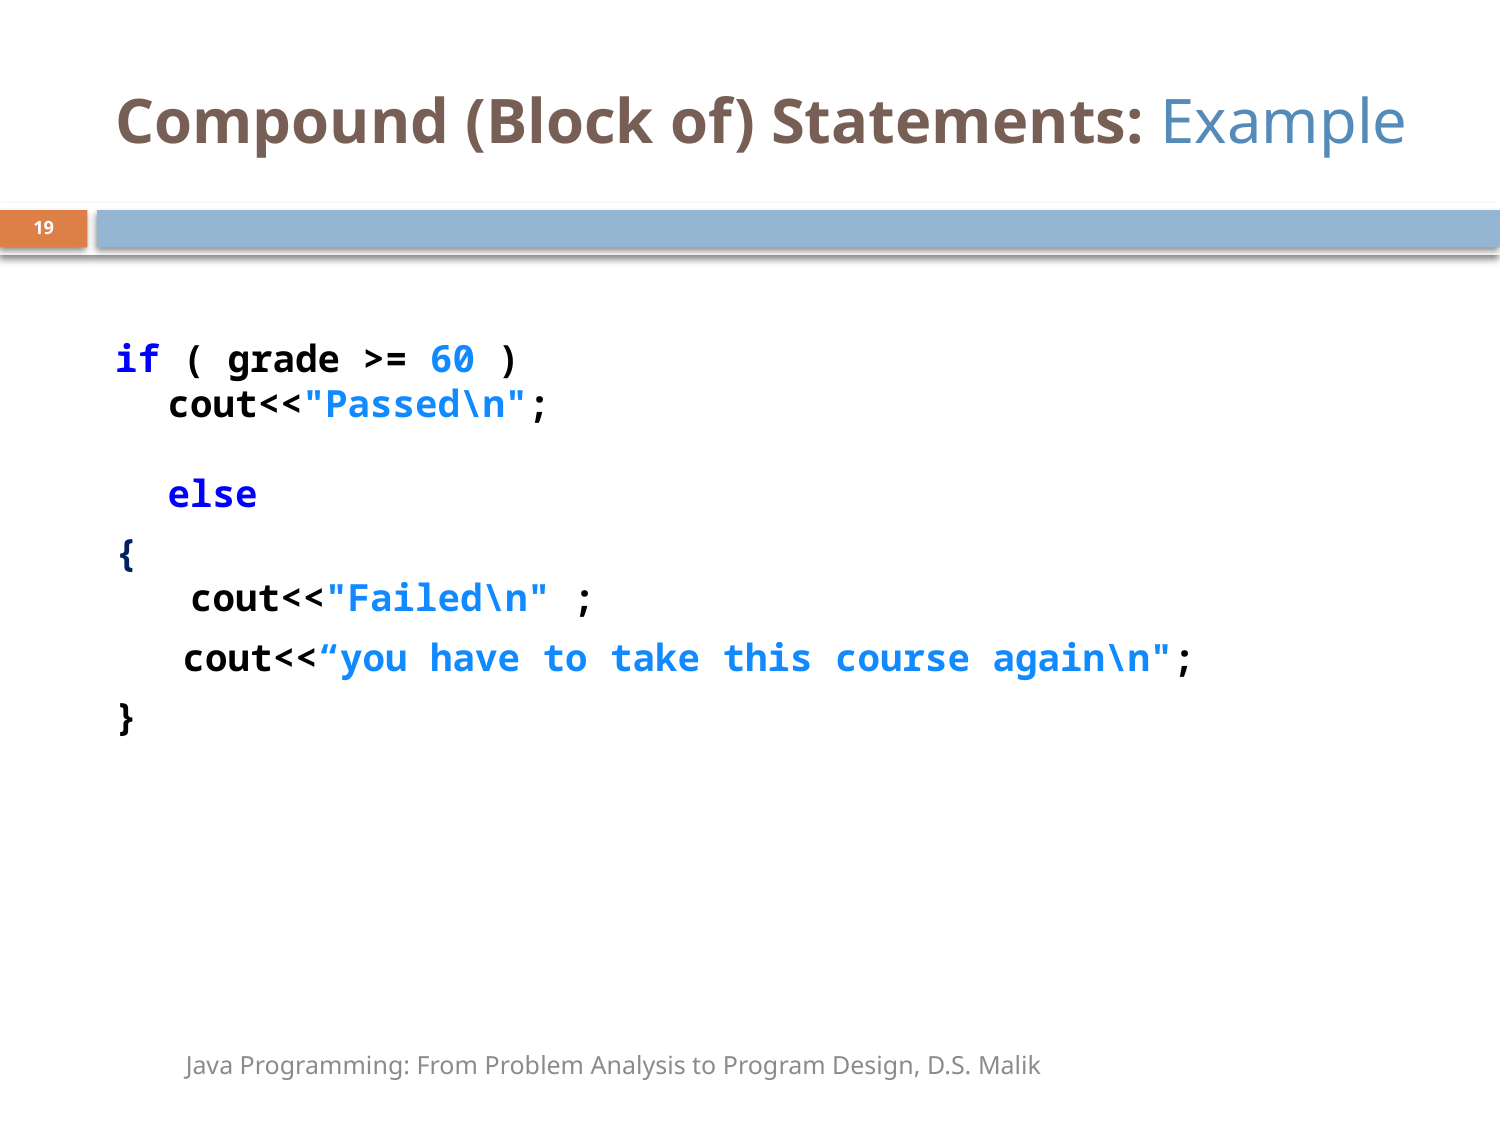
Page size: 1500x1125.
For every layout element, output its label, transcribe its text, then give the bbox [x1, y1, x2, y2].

text_box Java Programming: From Problem Analysis to Program Design, D.S. Malik [171, 1034, 1365, 1094]
slide_number 19 [0, 208, 88, 249]
title Compound (Block of) Statements: Example [100, 37, 1438, 200]
list if ( grade >= 60 ) cout<<"Passed\n"; else { cout<<"Failed\n" ; cout<<“you have to take this course again\n"; } [100, 262, 1438, 1000]
